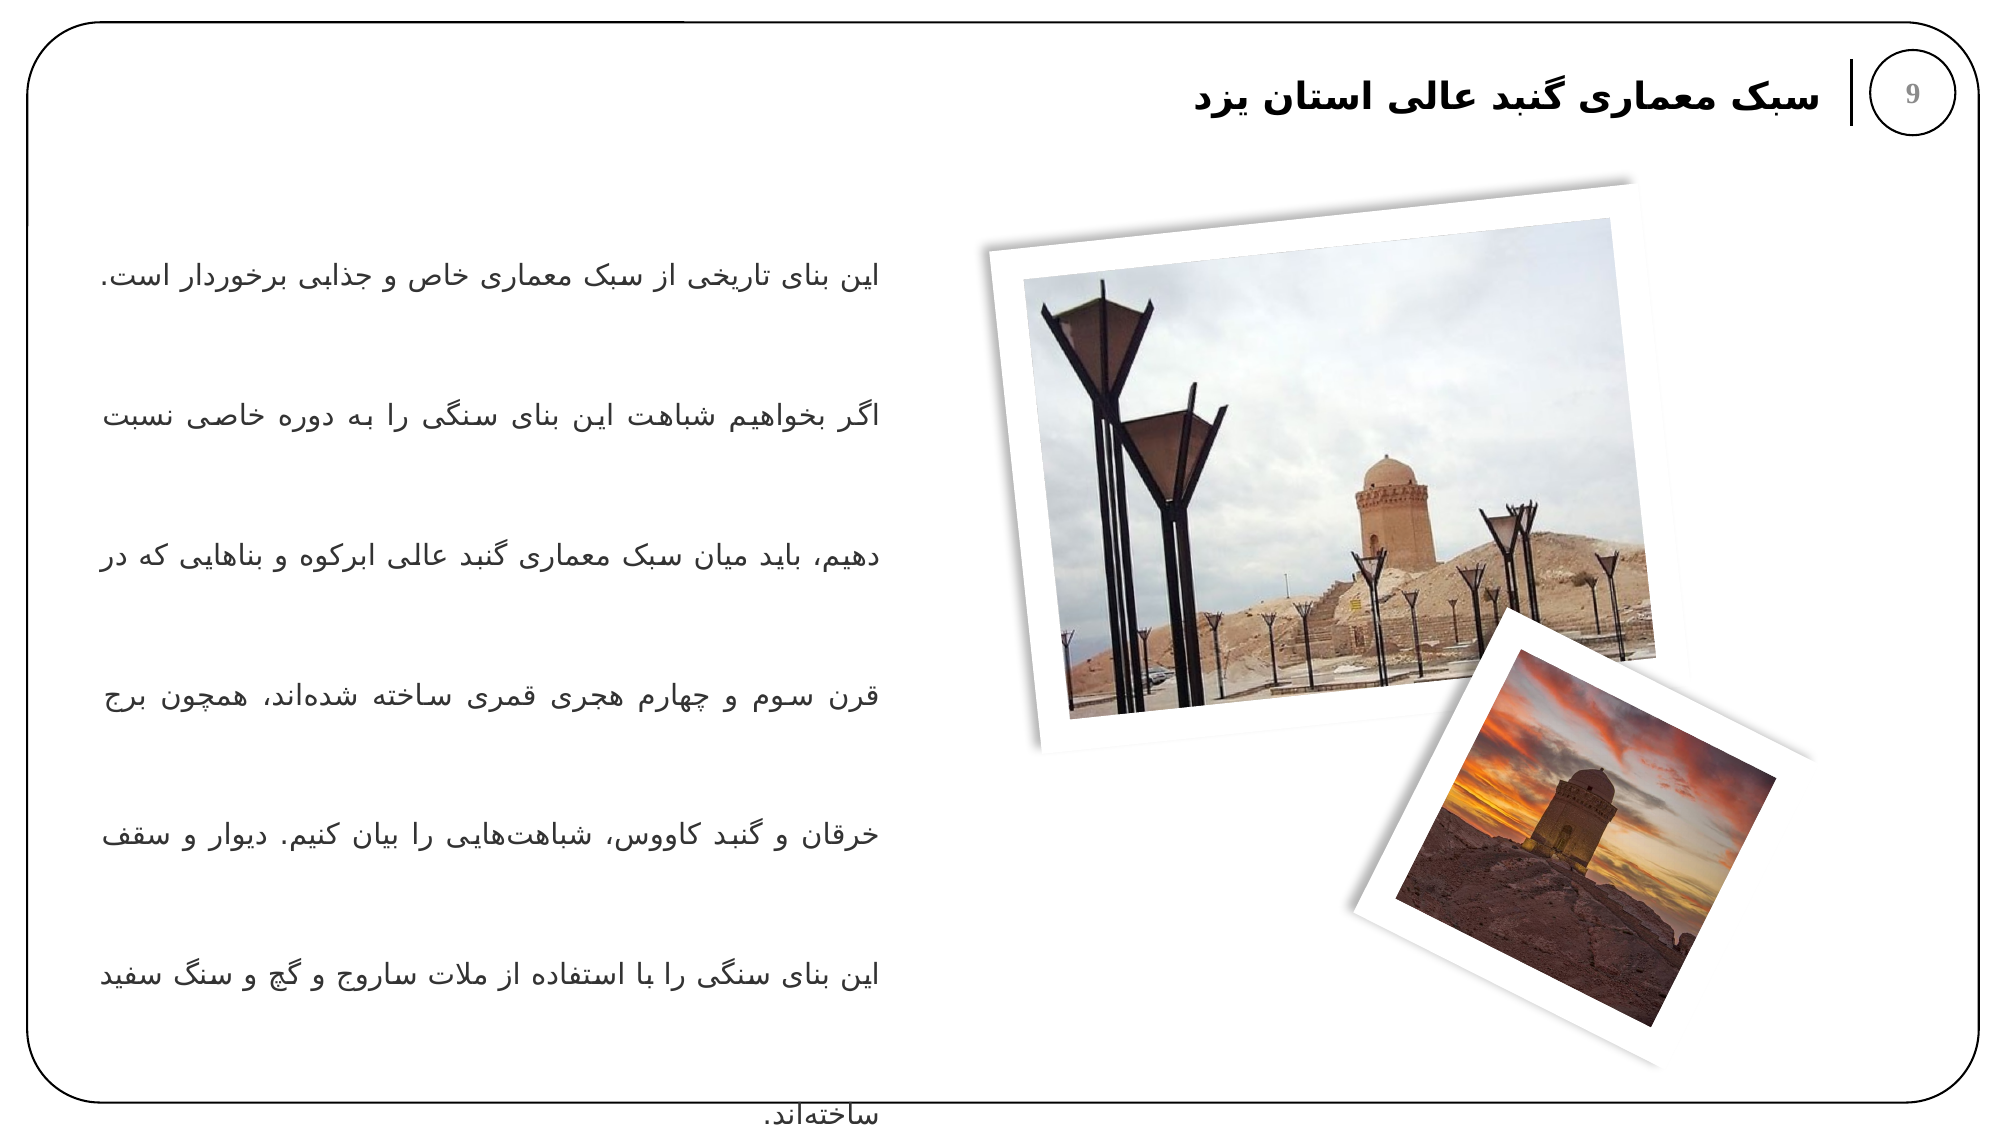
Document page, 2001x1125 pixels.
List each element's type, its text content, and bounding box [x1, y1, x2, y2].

text_box سبک معماری گنبد عالی استان یزد [1025, 64, 1837, 125]
slide_number 9 [1879, 62, 1947, 122]
picture [1025, 219, 1776, 1027]
text_box این بنای تاریخی از سبک معماری خاص و جذابی برخوردار است. اگر بخواهیم شباهت این بنای سنگی را به دوره خاصی نسبت دهیم، باید میان سبک معماری گنبد عالی ابرکوه و بناهایی که در قرن سوم و چهارم هجری قمری ساخته شده‌اند، همچون برج خرقان و گنبد کاووس، شباهت‌هایی را بیان کنیم. دیوار و سقف این بنای سنگی را با استفاده از ملات ساروج و گچ و سنگ سفید ساخته‌اند. [84, 144, 895, 1125]
